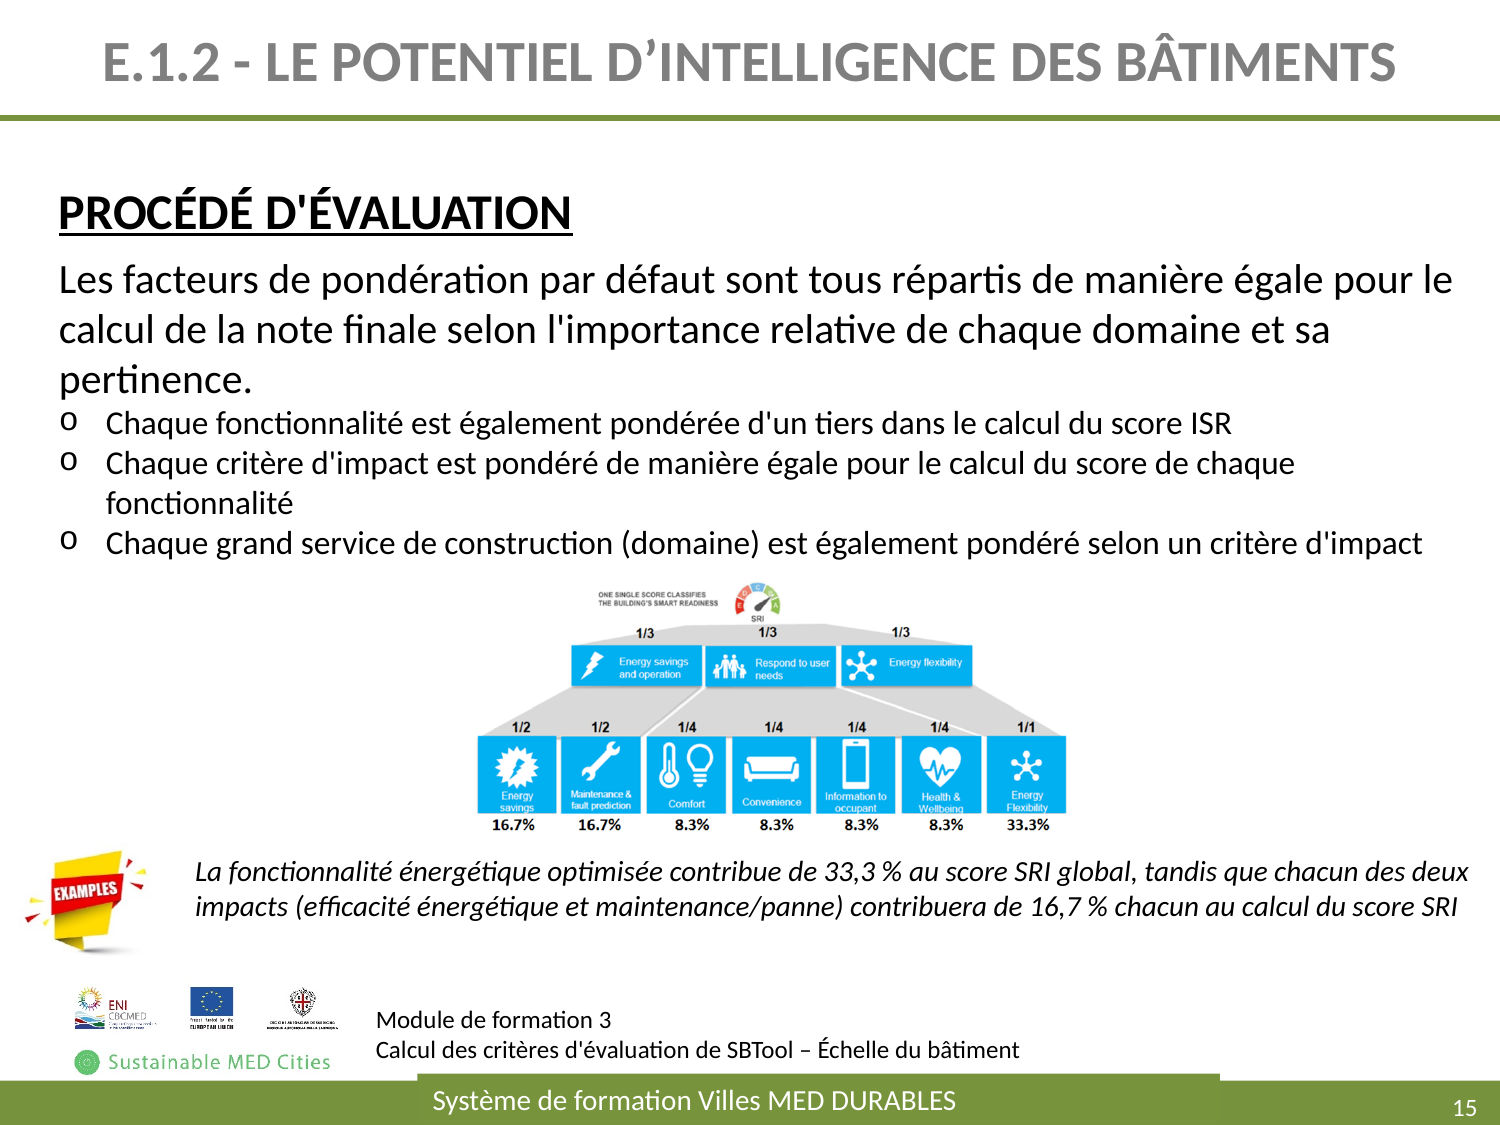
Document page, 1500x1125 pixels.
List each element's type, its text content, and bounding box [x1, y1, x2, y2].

text_box La fonctionnalité énergétique optimisée contribue de 33,3 % au score SRI global, tandis que chacun des deux impacts (efficacité énergétique et maintenance/panne) contribuera de 16,7 % chacun au calcul du score SRI [180, 844, 1493, 930]
title E.1.2 - LE POTENTIEL D’INTELLIGENCE DES BÂTIMENTS [0, 0, 1500, 117]
picture [473, 579, 1071, 837]
text_box Module de formation 3 Calcul des critères d'évaluation de SBTool – Échelle du bâtiment [360, 996, 1301, 1072]
text_box Les facteurs de pondération par défaut sont tous répartis de manière égale pour le calcul de la note finale selon l'importance relative de chaque domaine et sa pertinence. Chaque fonctionnalité est également pondérée d'un tiers dans le calcul du score ISR Chaque critère d'impact est pondéré de manière égale pour le calcul du score de chaque fonctionnalité Chaque grand service de construction (domaine) est également pondéré selon un critère d'impact [43, 243, 1500, 569]
picture [18, 843, 159, 967]
picture [62, 978, 356, 1080]
list PROCÉDÉ D'ÉVALUATION [43, 172, 1106, 243]
text_box Système de formation Villes MED DURABLES [417, 1073, 1220, 1124]
slide_number 15 [1142, 1076, 1493, 1125]
